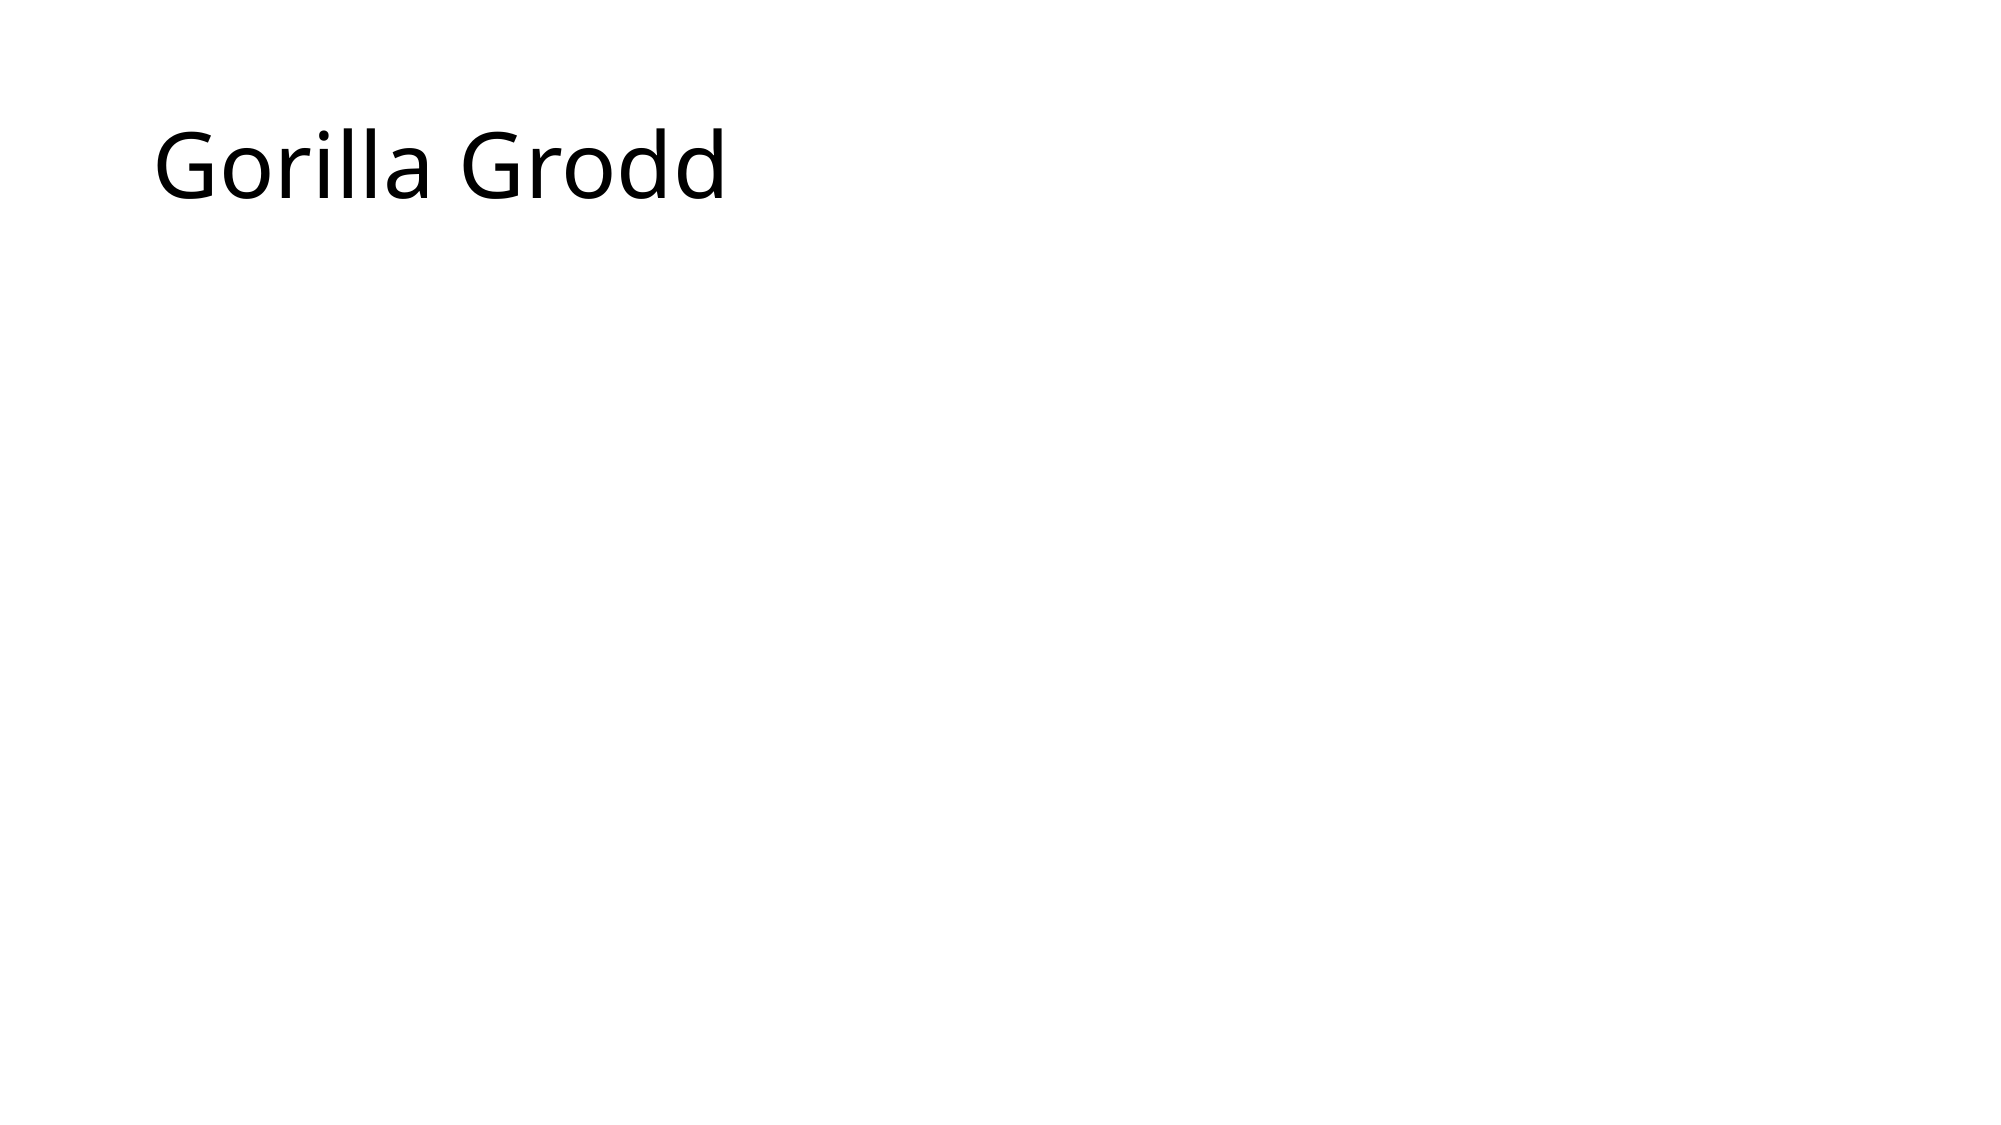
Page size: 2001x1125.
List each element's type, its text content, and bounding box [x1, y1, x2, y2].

title Gorilla Grodd [137, 59, 1863, 278]
